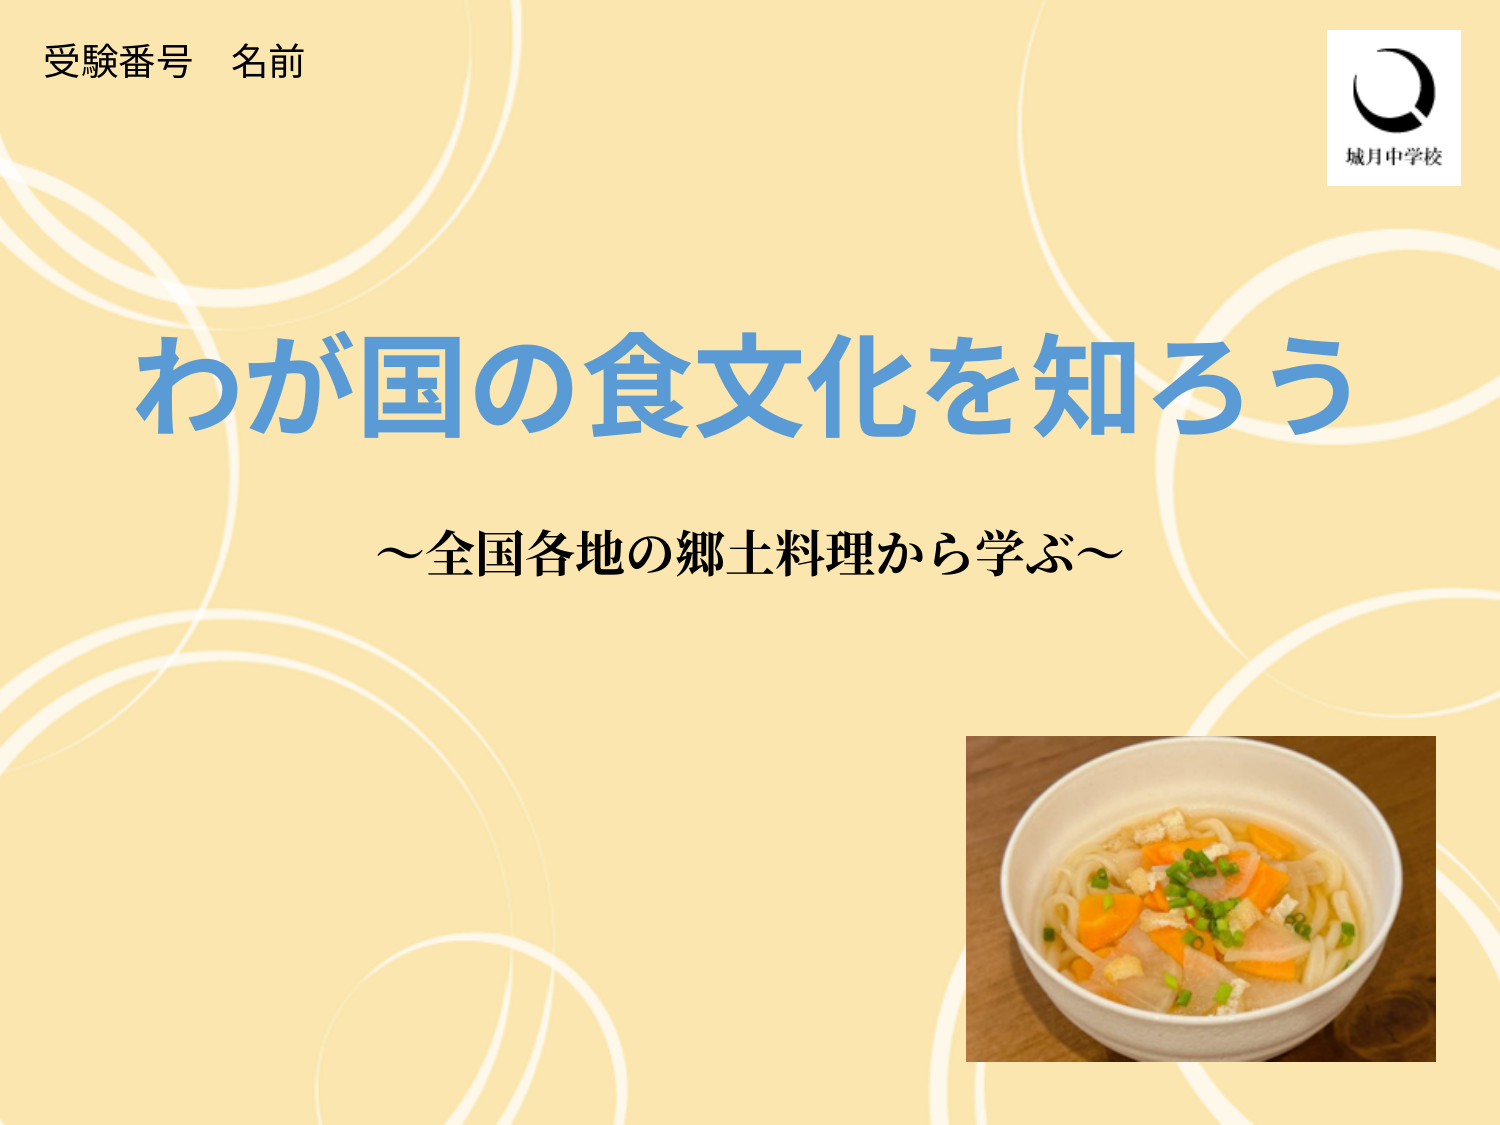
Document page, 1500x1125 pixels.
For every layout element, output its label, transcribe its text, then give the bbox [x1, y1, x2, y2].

text_box 受験番号 名前 [28, 30, 321, 91]
text_box ～全国各地の郷土料理から学ぶ～ [360, 515, 1140, 590]
text_box わが国の食文化を知ろう [116, 308, 1384, 459]
picture [0, 0, 1500, 1125]
